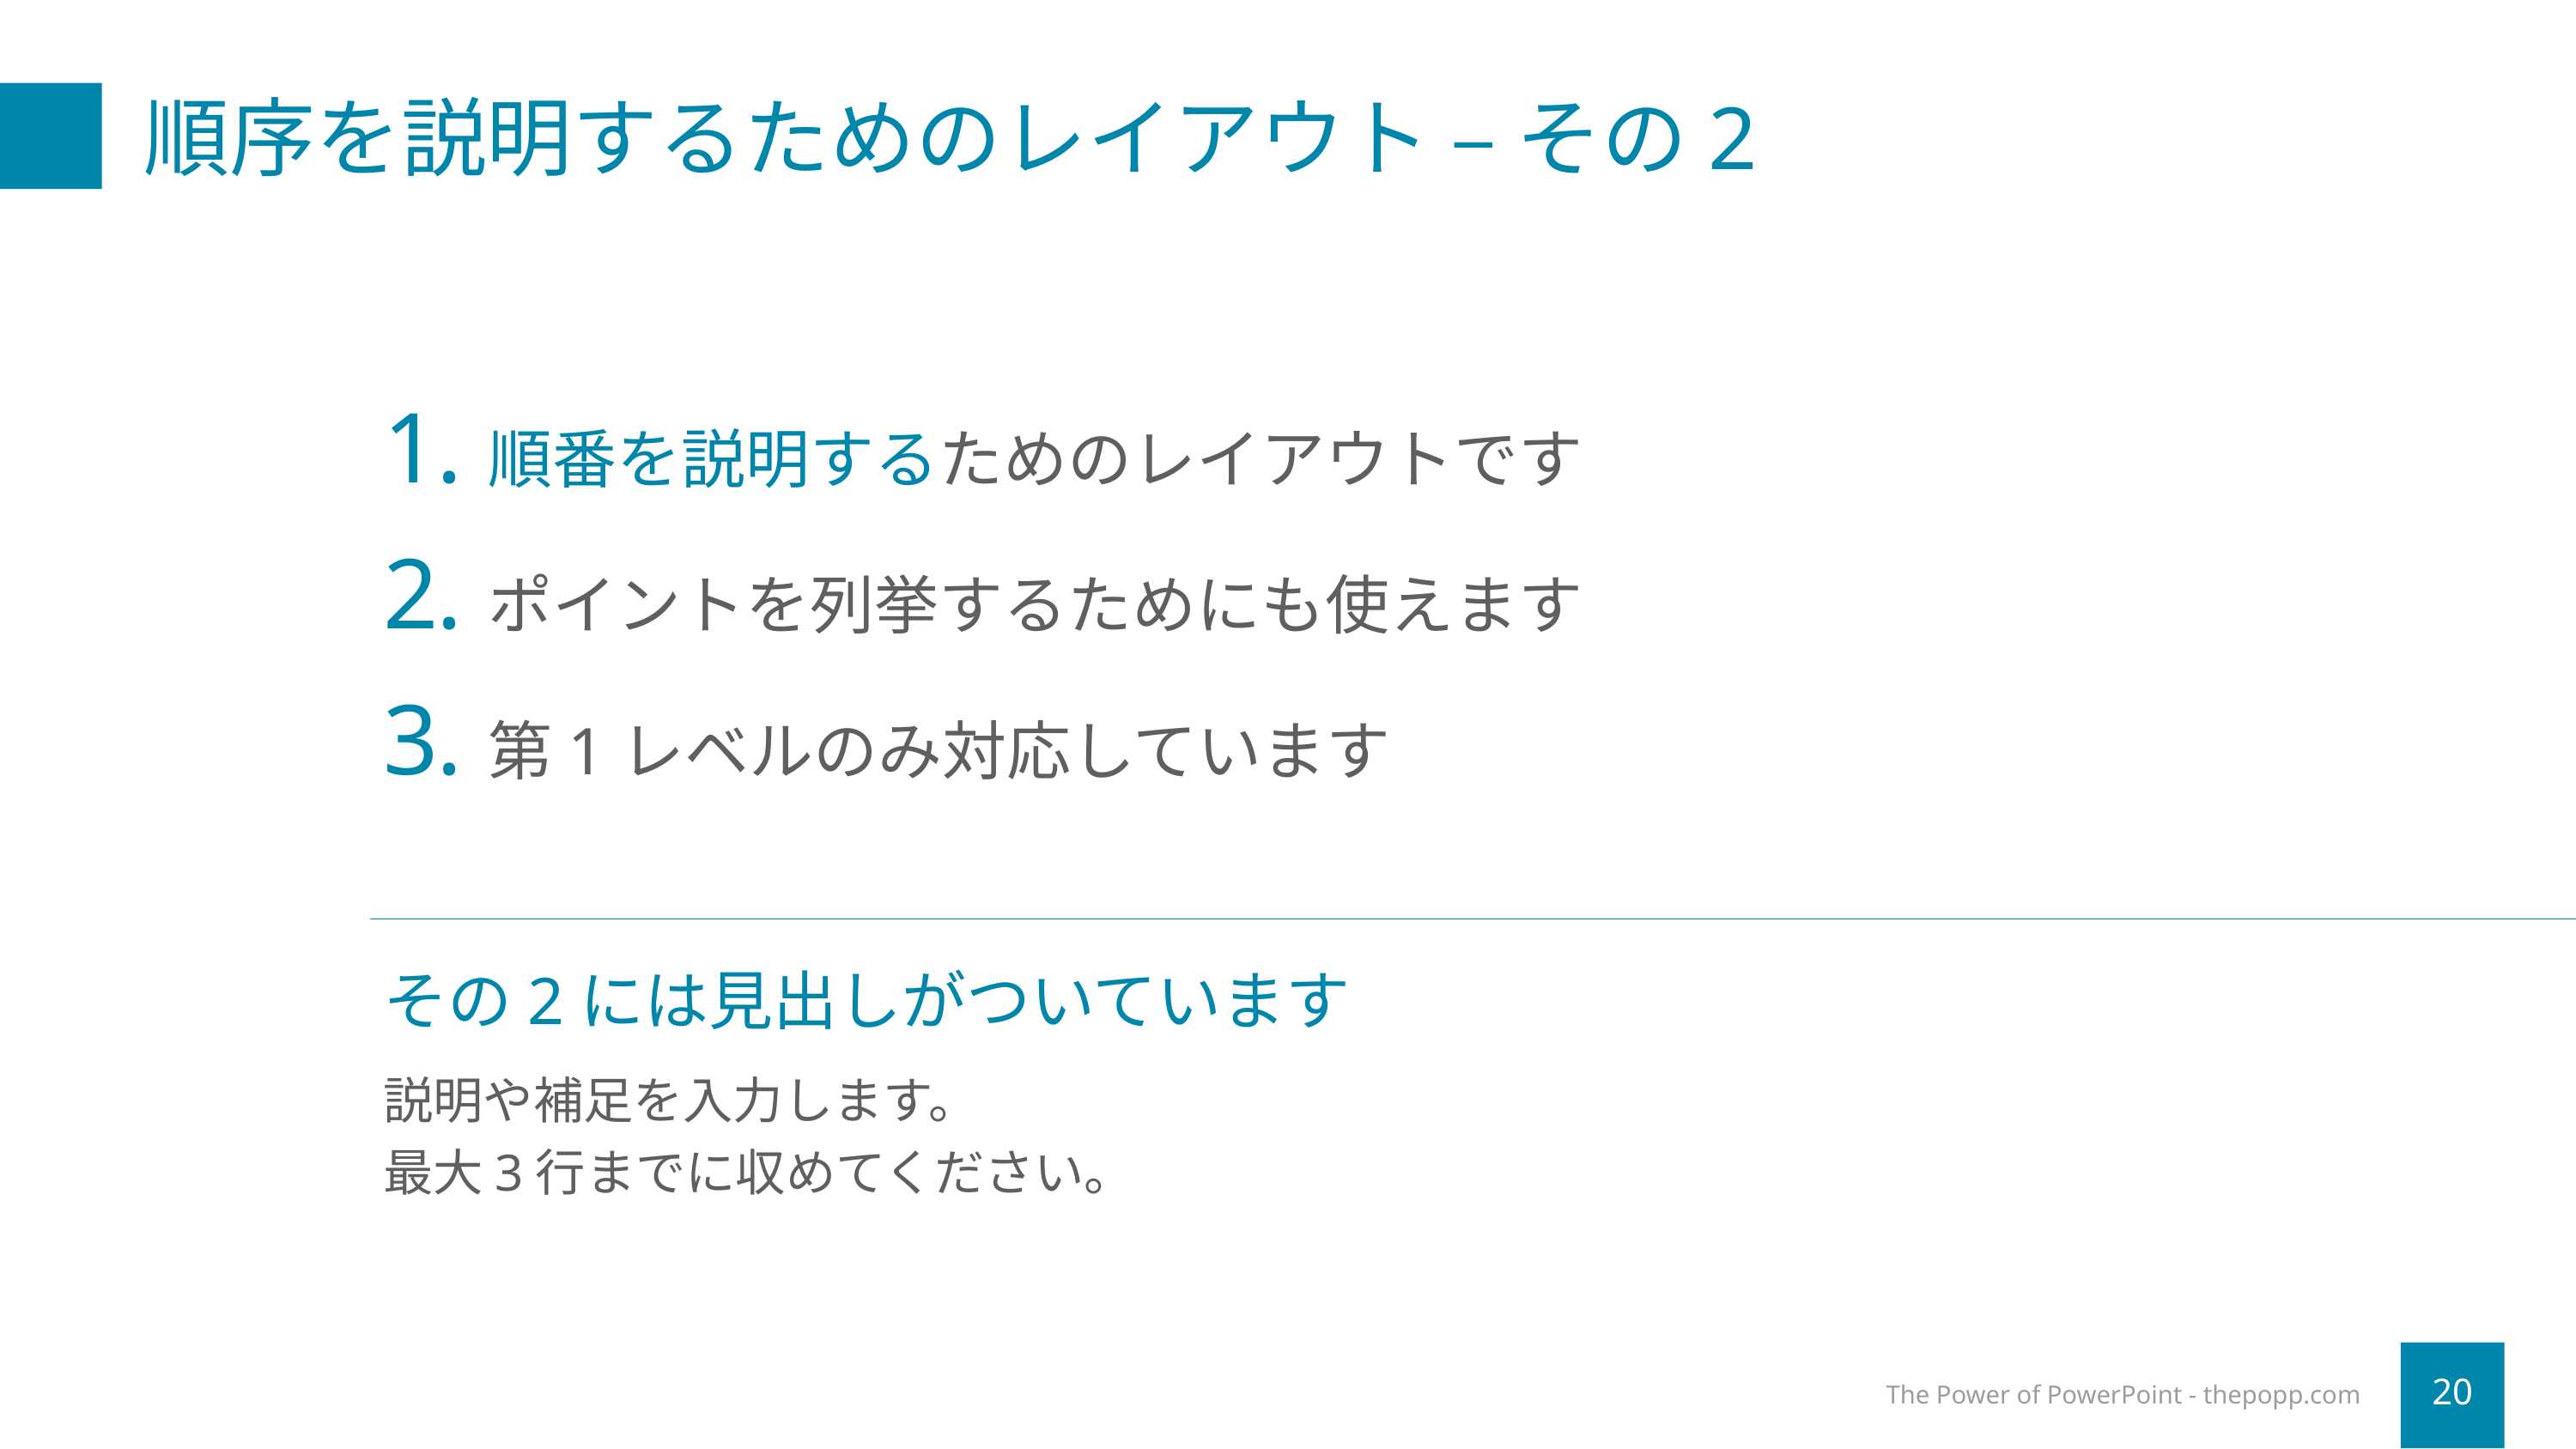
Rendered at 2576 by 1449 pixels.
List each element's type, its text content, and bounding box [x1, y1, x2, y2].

title 順序を説明するためのレイアウト – その2 [131, 66, 2482, 219]
list 説明や補足を入力します。 最大3行までに収めてください。 [370, 1050, 2206, 1331]
slide_number 20 [2400, 1355, 2505, 1433]
list 順番を説明するためのレイアウトです ポイントを列挙するためにも使えます 第1レベルのみ対応しています [370, 295, 2482, 895]
list その2には見出しがついています [370, 919, 2206, 1045]
footer The Power of PowerPoint - thepopp.com [1504, 1355, 2374, 1433]
